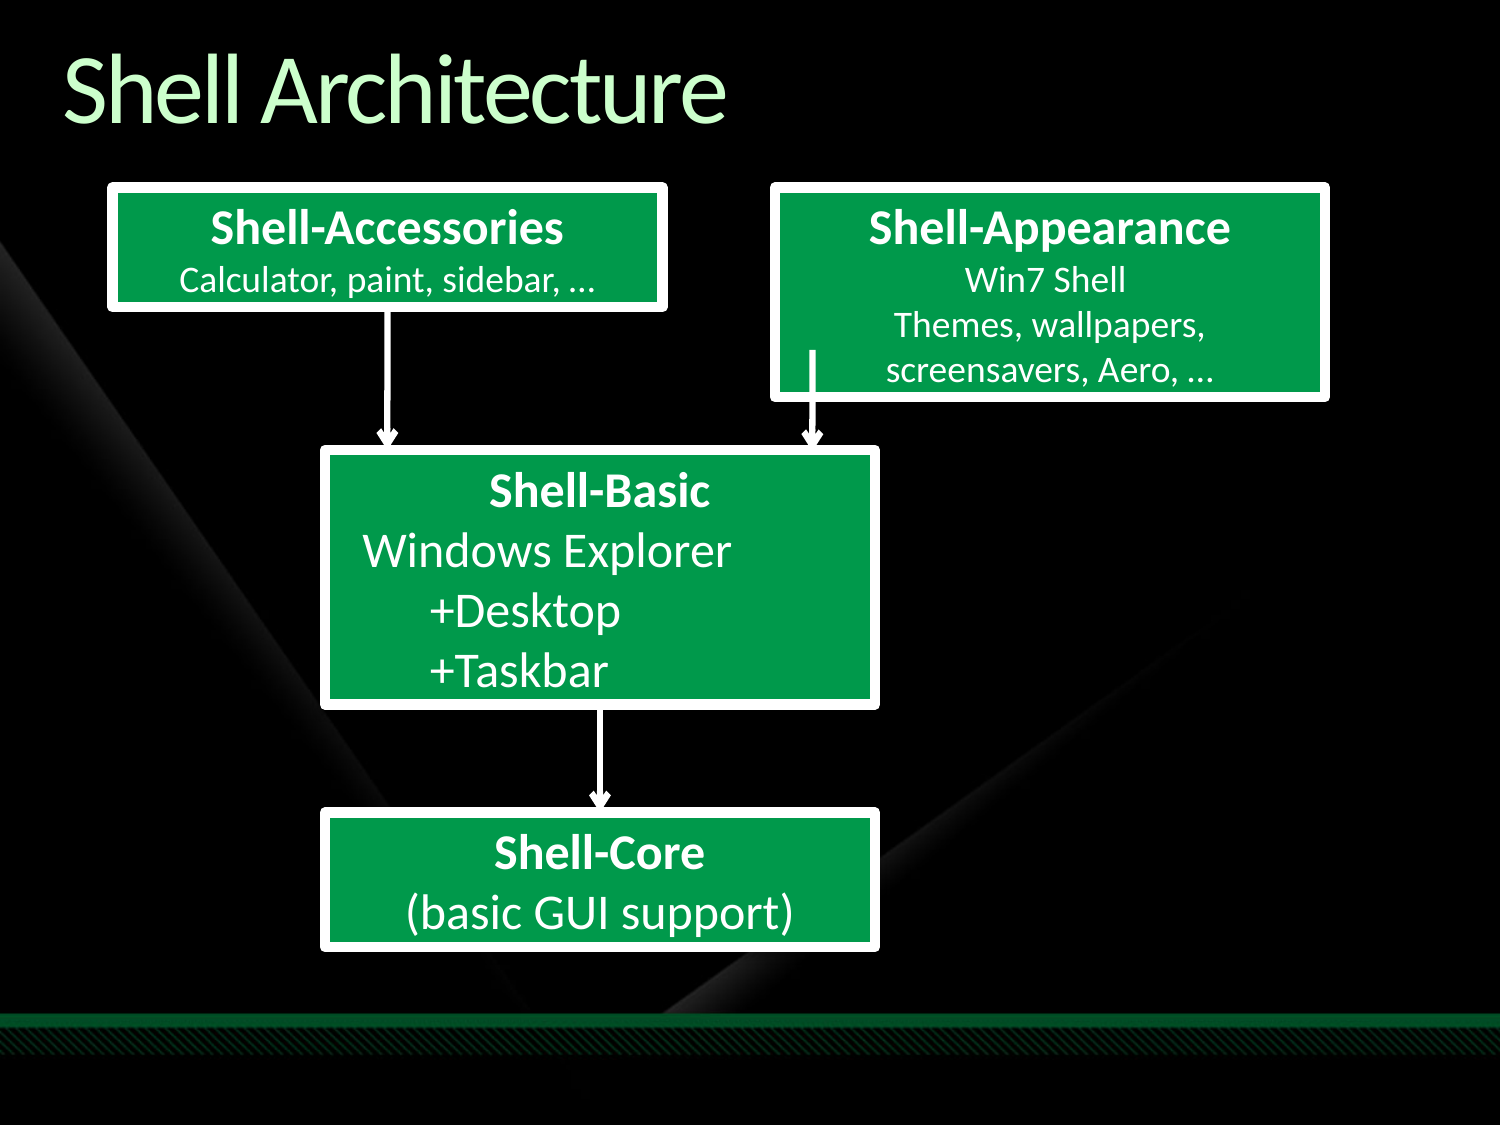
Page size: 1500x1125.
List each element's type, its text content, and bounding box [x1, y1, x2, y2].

text_box Shell-Appearance Win7 Shell Themes, wallpapers, screensavers, Aero, … [770, 182, 1330, 402]
title Shell Architecture [62, 37, 1438, 147]
text_box Shell-Accessories Calculator, paint, sidebar, … [107, 182, 668, 312]
text_box Shell-Core (basic GUI support) [320, 807, 880, 952]
picture [0, 0, 1500, 1125]
text_box Shell-Basic Windows Explorer +Desktop +Taskbar [320, 445, 880, 710]
